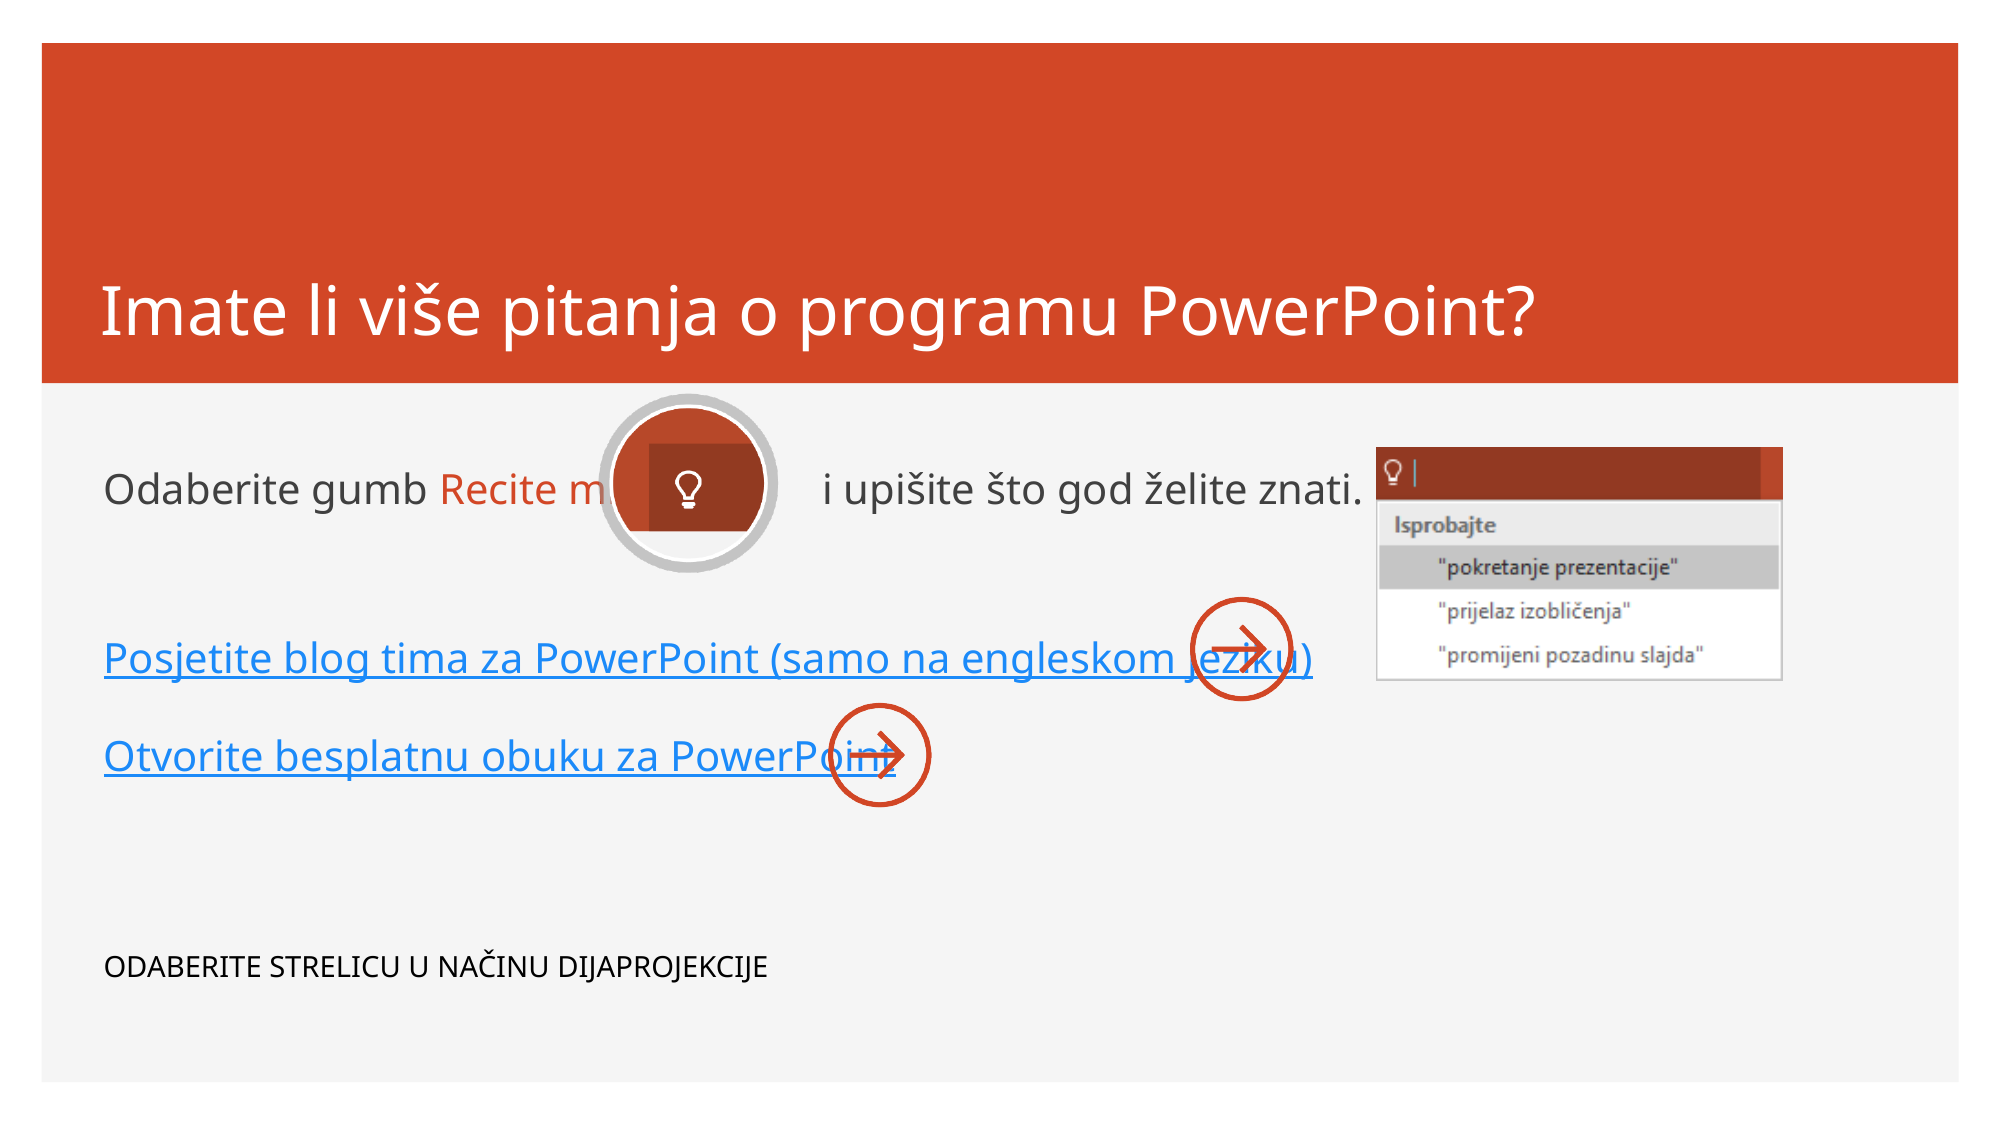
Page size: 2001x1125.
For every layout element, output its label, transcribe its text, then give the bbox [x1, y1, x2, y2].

text_box ODABERITE STRELICU U NAČINU DIJAPROJEKCIJE [88, 941, 1105, 991]
picture [583, 385, 793, 581]
list Odaberite gumb Recite mi i upišite što god želite znati. Posjetite blog tima za PowerPoint (samo na engleskom jeziku) Otvorite besplatnu obuku za PowerPoint [88, 428, 1399, 1082]
picture [1376, 447, 1783, 681]
picture [825, 700, 934, 810]
picture [1187, 594, 1296, 704]
title Imate li više pitanja o programu PowerPoint? [85, 251, 1575, 357]
